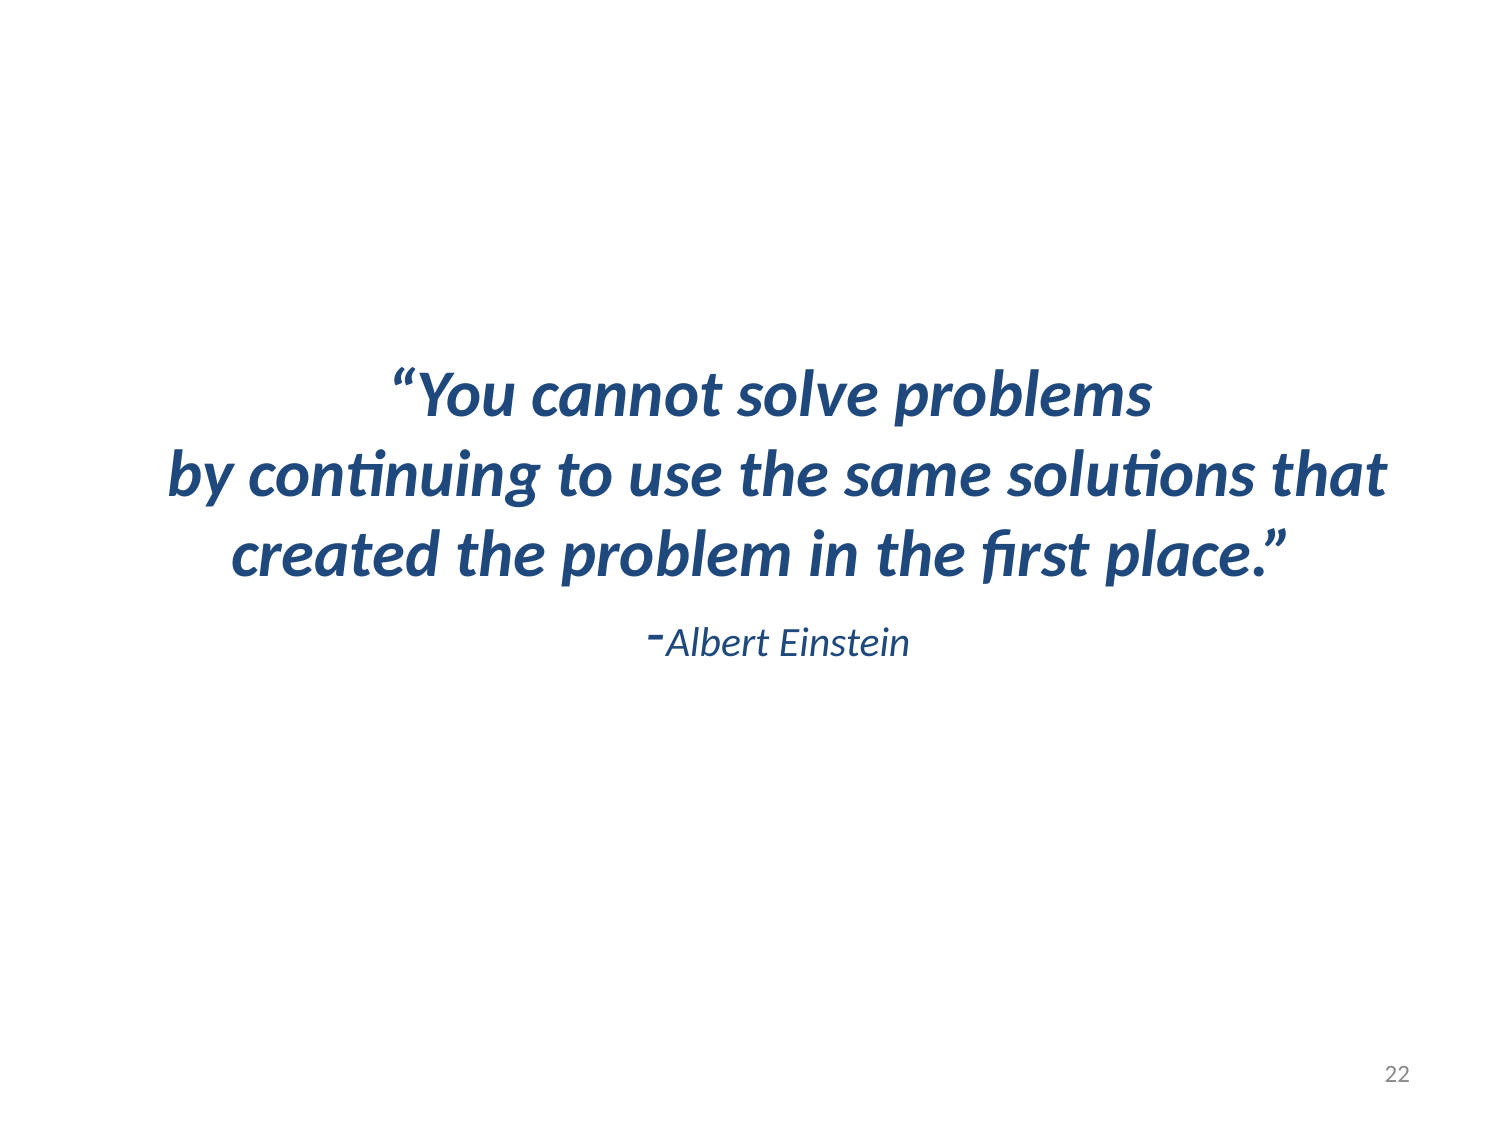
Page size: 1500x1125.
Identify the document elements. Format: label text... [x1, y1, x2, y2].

slide_number 22 [1074, 1042, 1425, 1103]
list “You cannot solve problems by continuing to use the same solutions that created the problem in the first place.” -Albert Einstein [74, 262, 1426, 1006]
